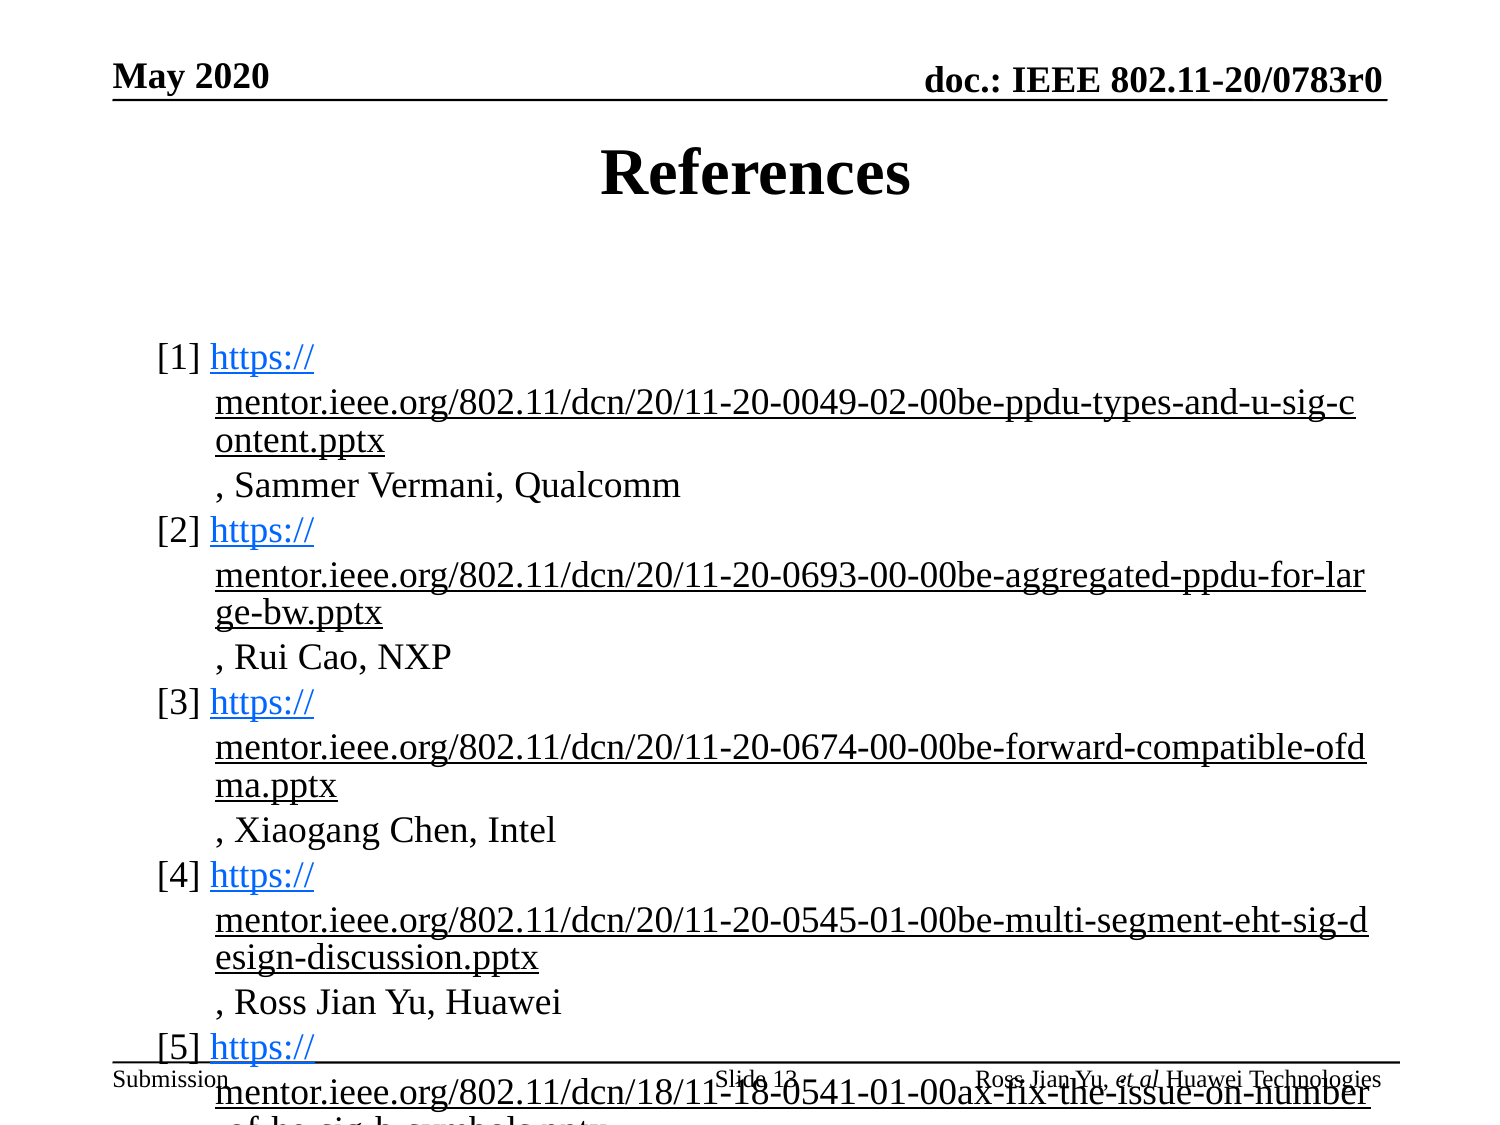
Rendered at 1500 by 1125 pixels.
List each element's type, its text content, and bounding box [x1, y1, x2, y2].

text_box References [99, 124, 1413, 212]
slide_number Slide 13 [712, 1061, 800, 1093]
list [1] https://mentor.ieee.org/802.11/dcn/20/11-20-0049-02-00be-ppdu-types-and-u-sig-content.pptx, Sammer Vermani, Qualcomm [2] https://mentor.ieee.org/802.11/dcn/20/11-20-0693-00-00be-aggregated-ppdu-for-large-bw.pptx, Rui Cao, NXP [3] https://mentor.ieee.org/802.11/dcn/20/11-20-0674-00-00be-forward-compatible-ofdma.pptx, Xiaogang Chen, Intel [4] https://mentor.ieee.org/802.11/dcn/20/11-20-0545-01-00be-multi-segment-eht-sig-design-discussion.pptx, Ross Jian Yu, Huawei [5] https://mentor.ieee.org/802.11/dcn/18/11-18-0541-01-00ax-fix-the-issue-on-number-of-he-sig-b-symbols.pptx, Ming Gan, Huawei [6] https://mentor.ieee.org/802.11/dcn/20/11-20-0566-18-00be-compendium-of-straw-polls-and-potential-changes-to-the-specification-framework-document.docx, Edward Au, Huawei [112, 324, 1388, 1001]
